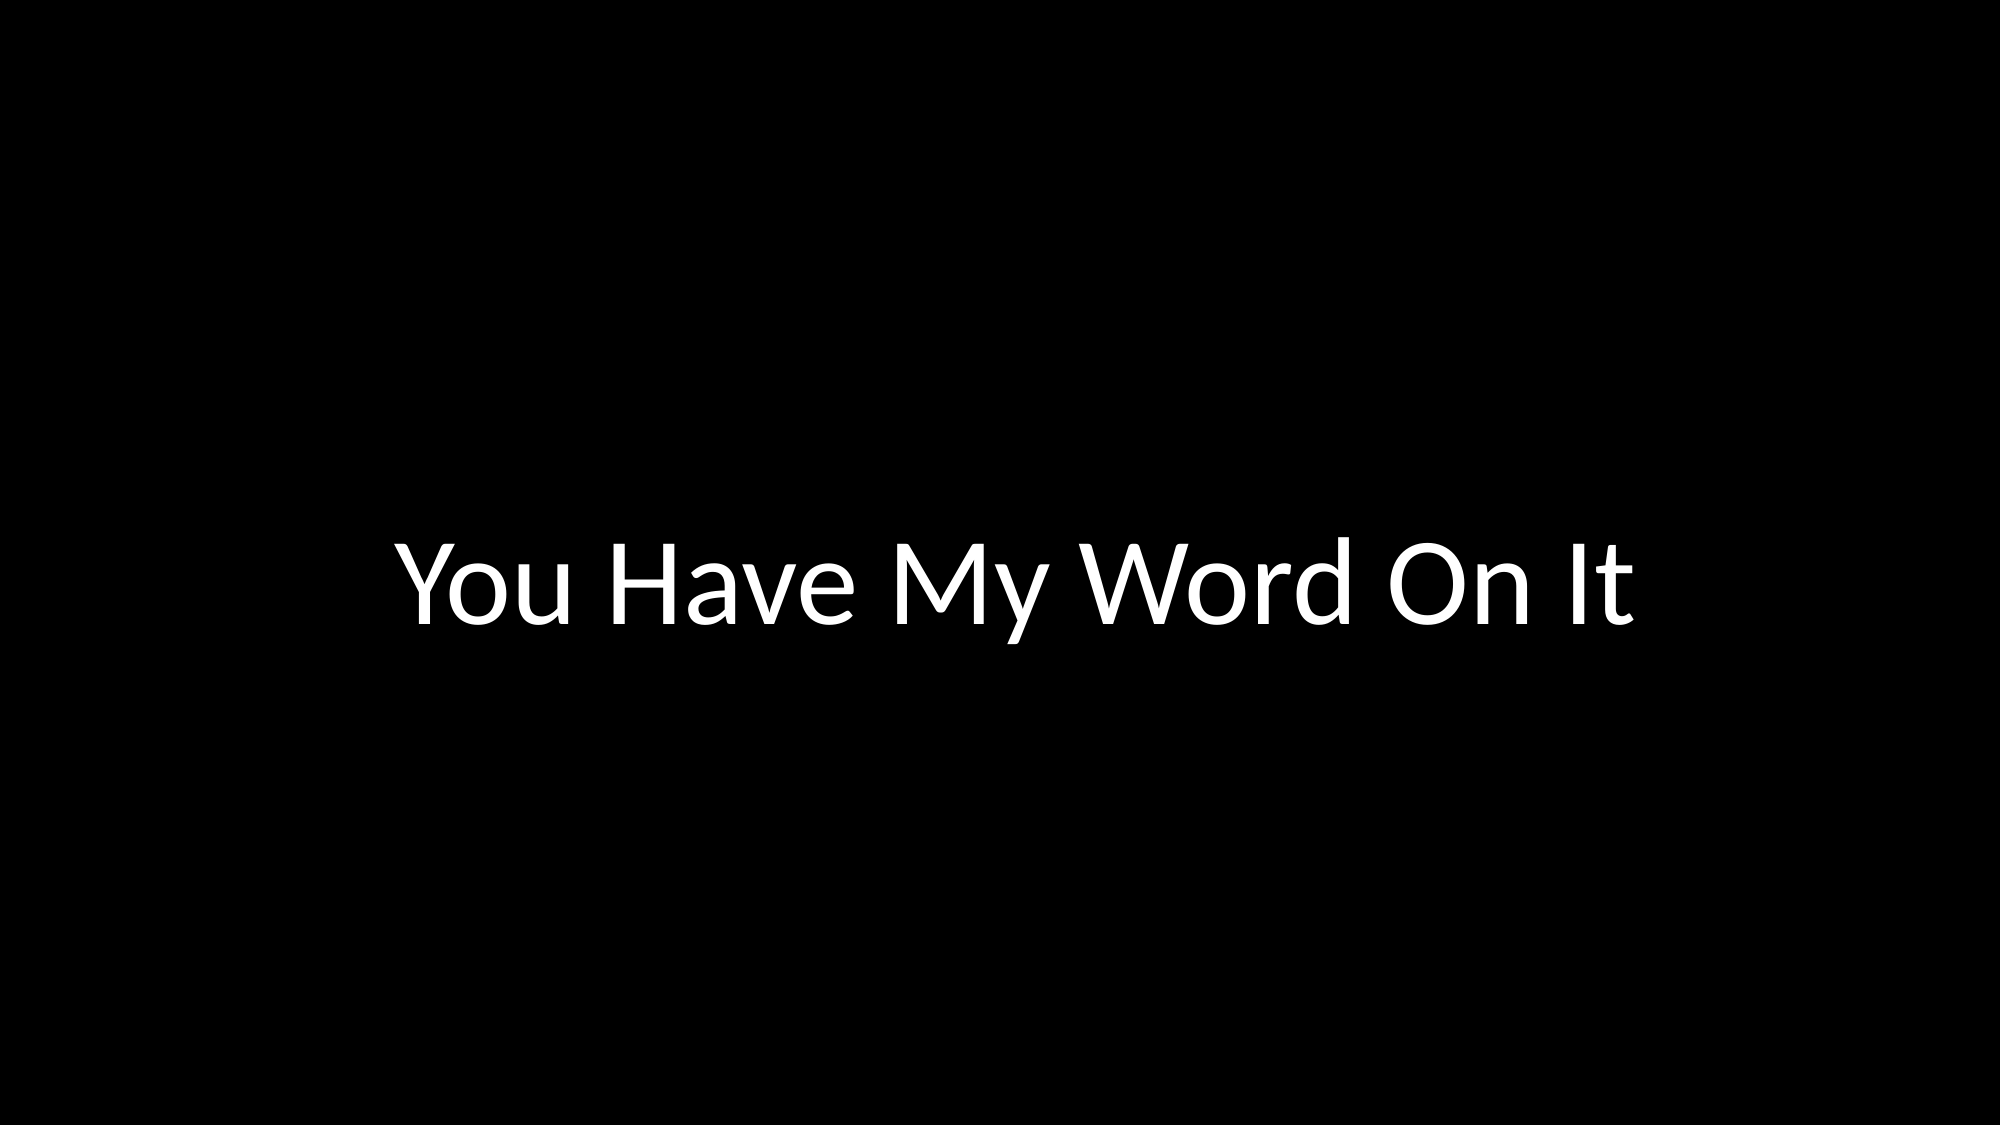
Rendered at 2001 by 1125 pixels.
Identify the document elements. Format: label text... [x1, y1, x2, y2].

list You Have My Word On It [153, 509, 1878, 988]
